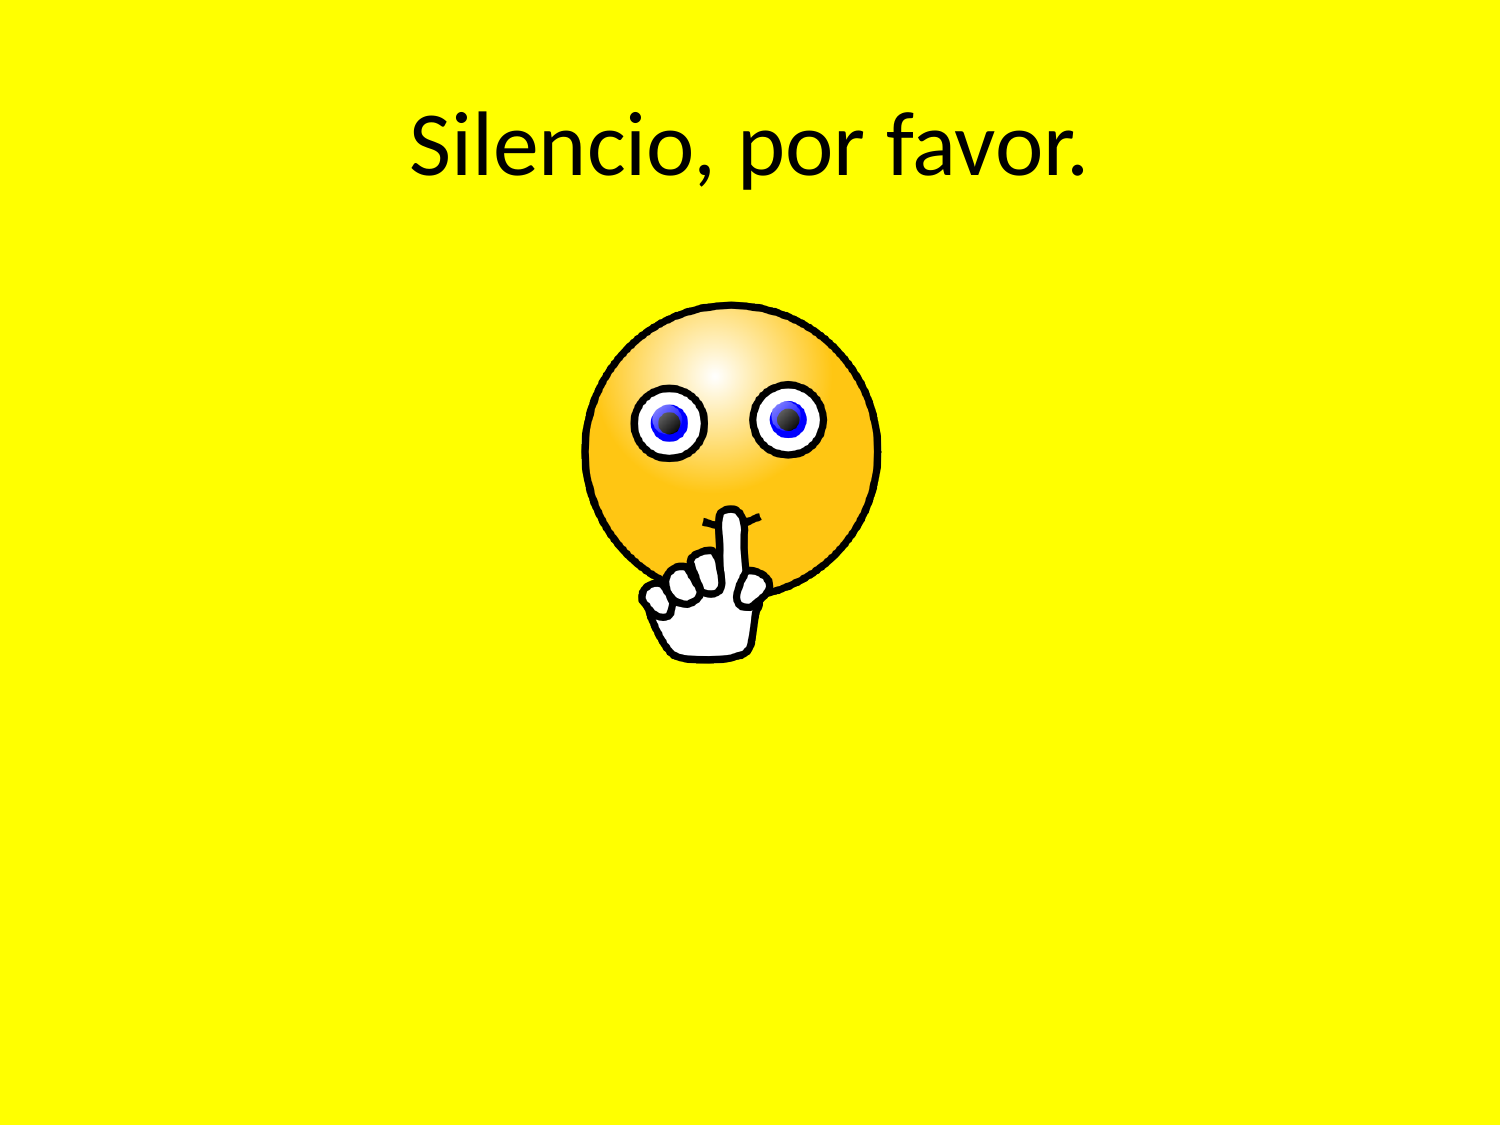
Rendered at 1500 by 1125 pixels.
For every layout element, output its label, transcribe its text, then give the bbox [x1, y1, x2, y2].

title Silencio, por favor. [75, 45, 1425, 233]
picture [501, 255, 947, 700]
